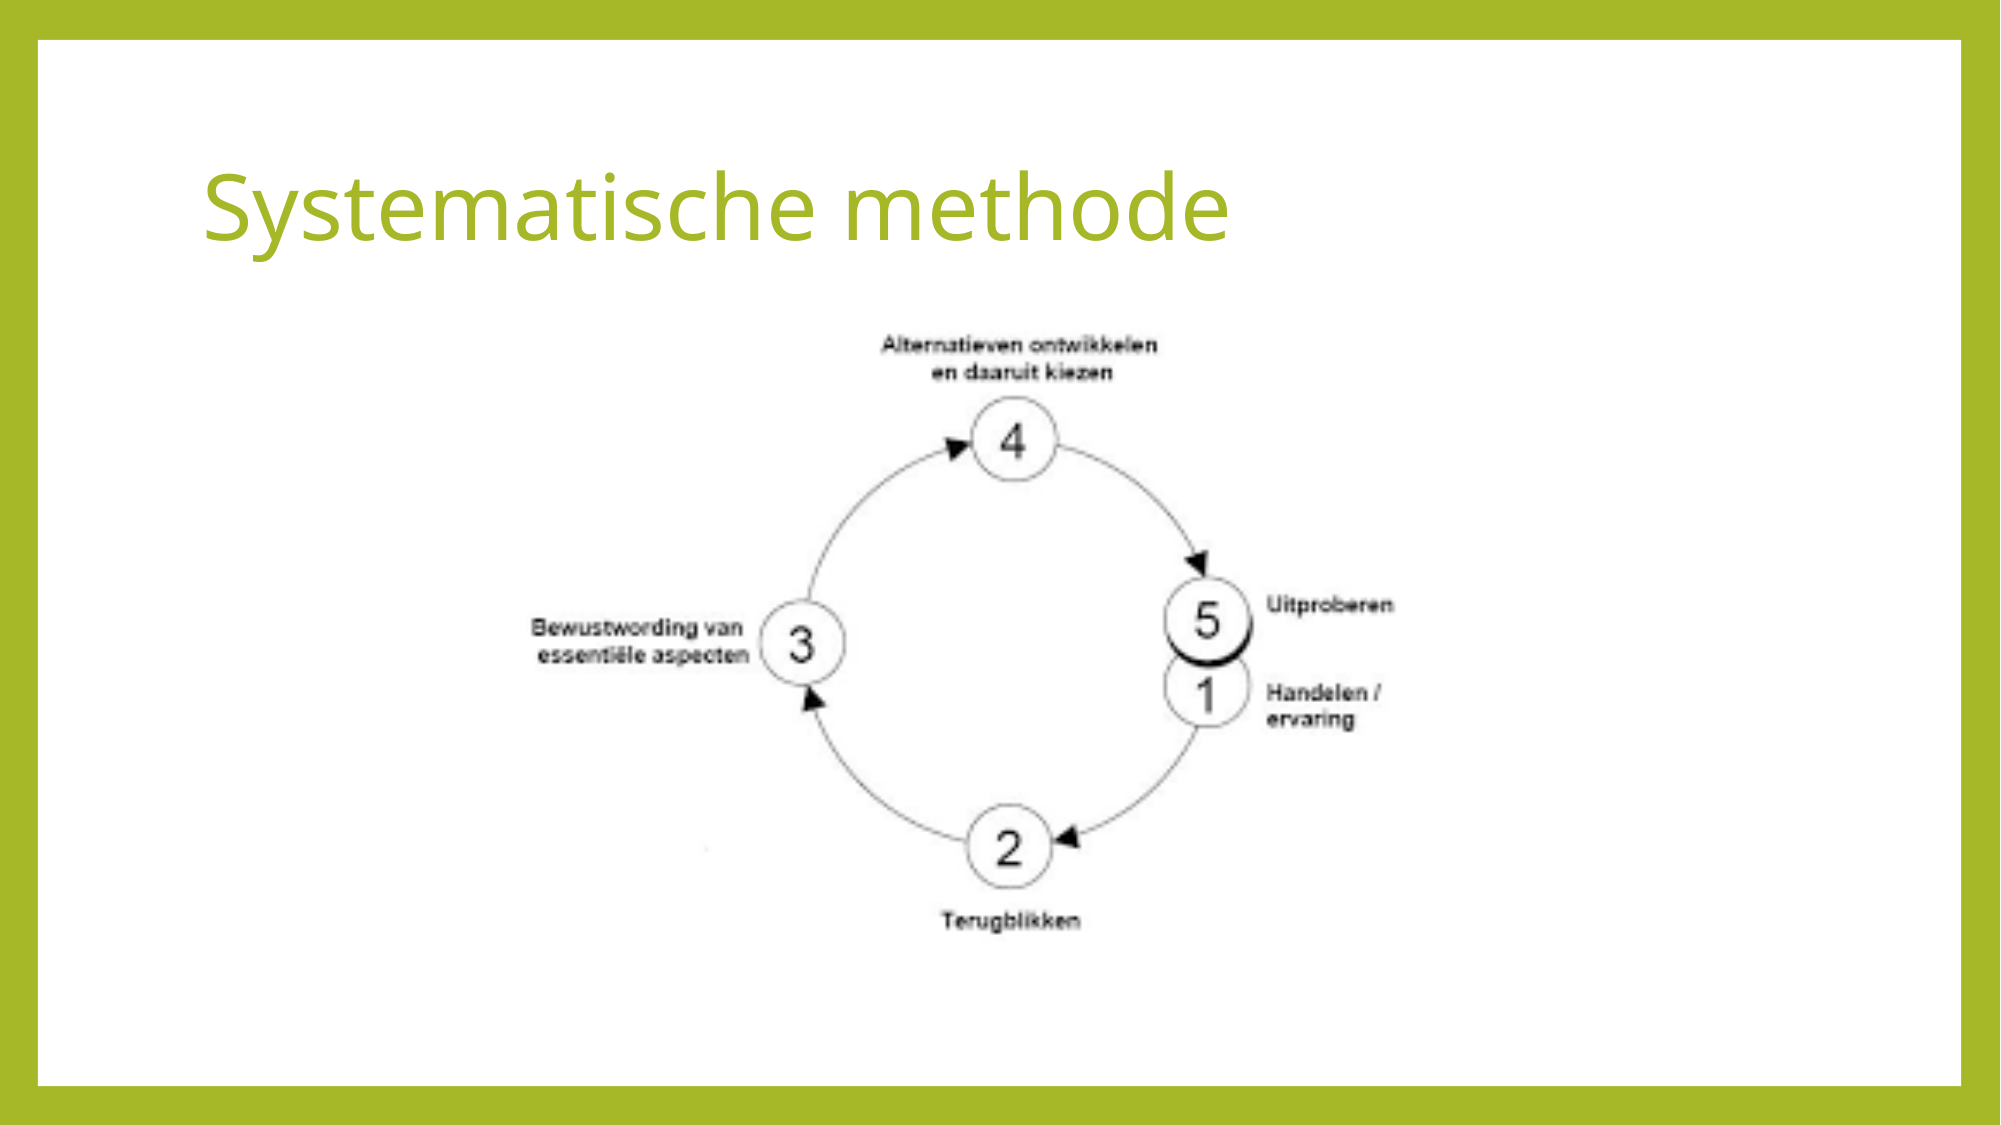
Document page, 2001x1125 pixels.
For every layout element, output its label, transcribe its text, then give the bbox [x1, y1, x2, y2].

title Systematische methode [187, 99, 1808, 323]
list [525, 322, 1480, 945]
